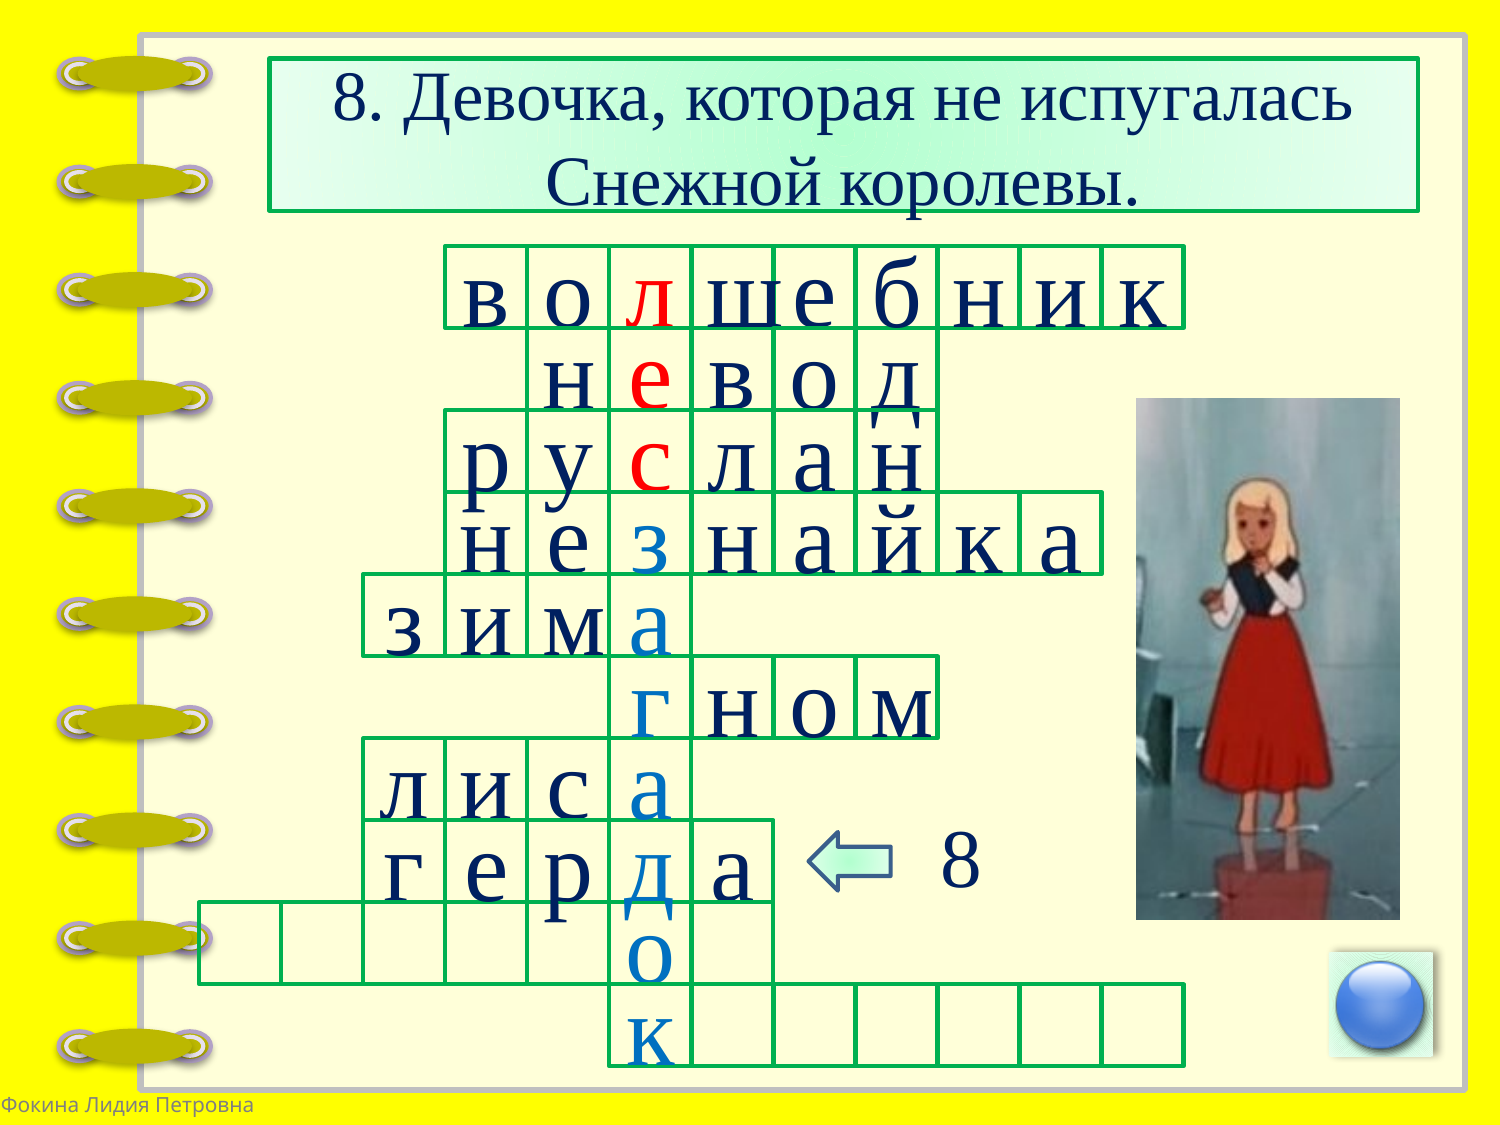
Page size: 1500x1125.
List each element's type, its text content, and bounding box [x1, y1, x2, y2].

text_box о [771, 326, 858, 408]
text_box [940, 982, 1022, 1068]
text_box з [361, 572, 443, 658]
text_box а [611, 576, 693, 658]
text_box а [775, 408, 858, 494]
text_box [447, 904, 525, 986]
text_box й [858, 494, 935, 576]
text_box [858, 982, 940, 1068]
text_box [689, 982, 775, 1068]
text_box с [529, 736, 611, 818]
text_box [197, 900, 279, 986]
text_box г [361, 818, 443, 900]
text_box и [1022, 244, 1104, 330]
text_box [279, 900, 361, 986]
text_box г [607, 658, 689, 740]
text_box н [525, 326, 607, 408]
text_box д [611, 822, 689, 904]
text_box в [443, 244, 529, 330]
text_box а [689, 818, 775, 900]
text_box о [771, 654, 853, 740]
text_box е [775, 244, 858, 326]
text_box н [858, 408, 940, 494]
text_box о [529, 244, 611, 326]
text_box а [775, 494, 858, 576]
picture [1136, 398, 1400, 920]
text_box б [858, 244, 935, 330]
text_box [1099, 982, 1186, 1068]
text_box у [525, 408, 611, 494]
text_box [689, 900, 775, 982]
text_box [775, 982, 858, 1068]
text_box е [525, 494, 611, 572]
text_box [361, 900, 447, 986]
text_box [806, 830, 893, 893]
text_box к [935, 490, 1022, 576]
text_box е [443, 818, 525, 904]
text_box д [858, 330, 940, 408]
text_box з [611, 490, 689, 576]
text_box и [447, 736, 529, 818]
text_box и [443, 572, 525, 658]
text_box р [525, 818, 611, 904]
text_box к [607, 982, 689, 1068]
text_box м [525, 572, 611, 658]
picture [1328, 951, 1434, 1057]
text_box л [361, 736, 447, 818]
text_box ш [693, 244, 775, 330]
text_box н [689, 654, 771, 740]
text_box м [853, 654, 940, 740]
text_box н [935, 244, 1022, 330]
text_box а [1022, 490, 1104, 576]
text_box е [607, 326, 693, 408]
text_box к [1104, 244, 1186, 330]
text_box с [611, 408, 689, 490]
text_box [1022, 982, 1099, 1068]
text_box н [443, 494, 525, 572]
text_box о [611, 904, 689, 982]
text_box а [611, 740, 693, 822]
text_box л [689, 408, 775, 494]
text_box р [443, 408, 525, 494]
text_box 8 [925, 796, 985, 912]
text_box л [611, 244, 693, 326]
text_box в [693, 330, 771, 408]
text_box 8. Девочка, которая не испугалась Снежной королевы. [267, 56, 1420, 213]
text_box н [689, 494, 775, 576]
text_box [525, 904, 611, 986]
